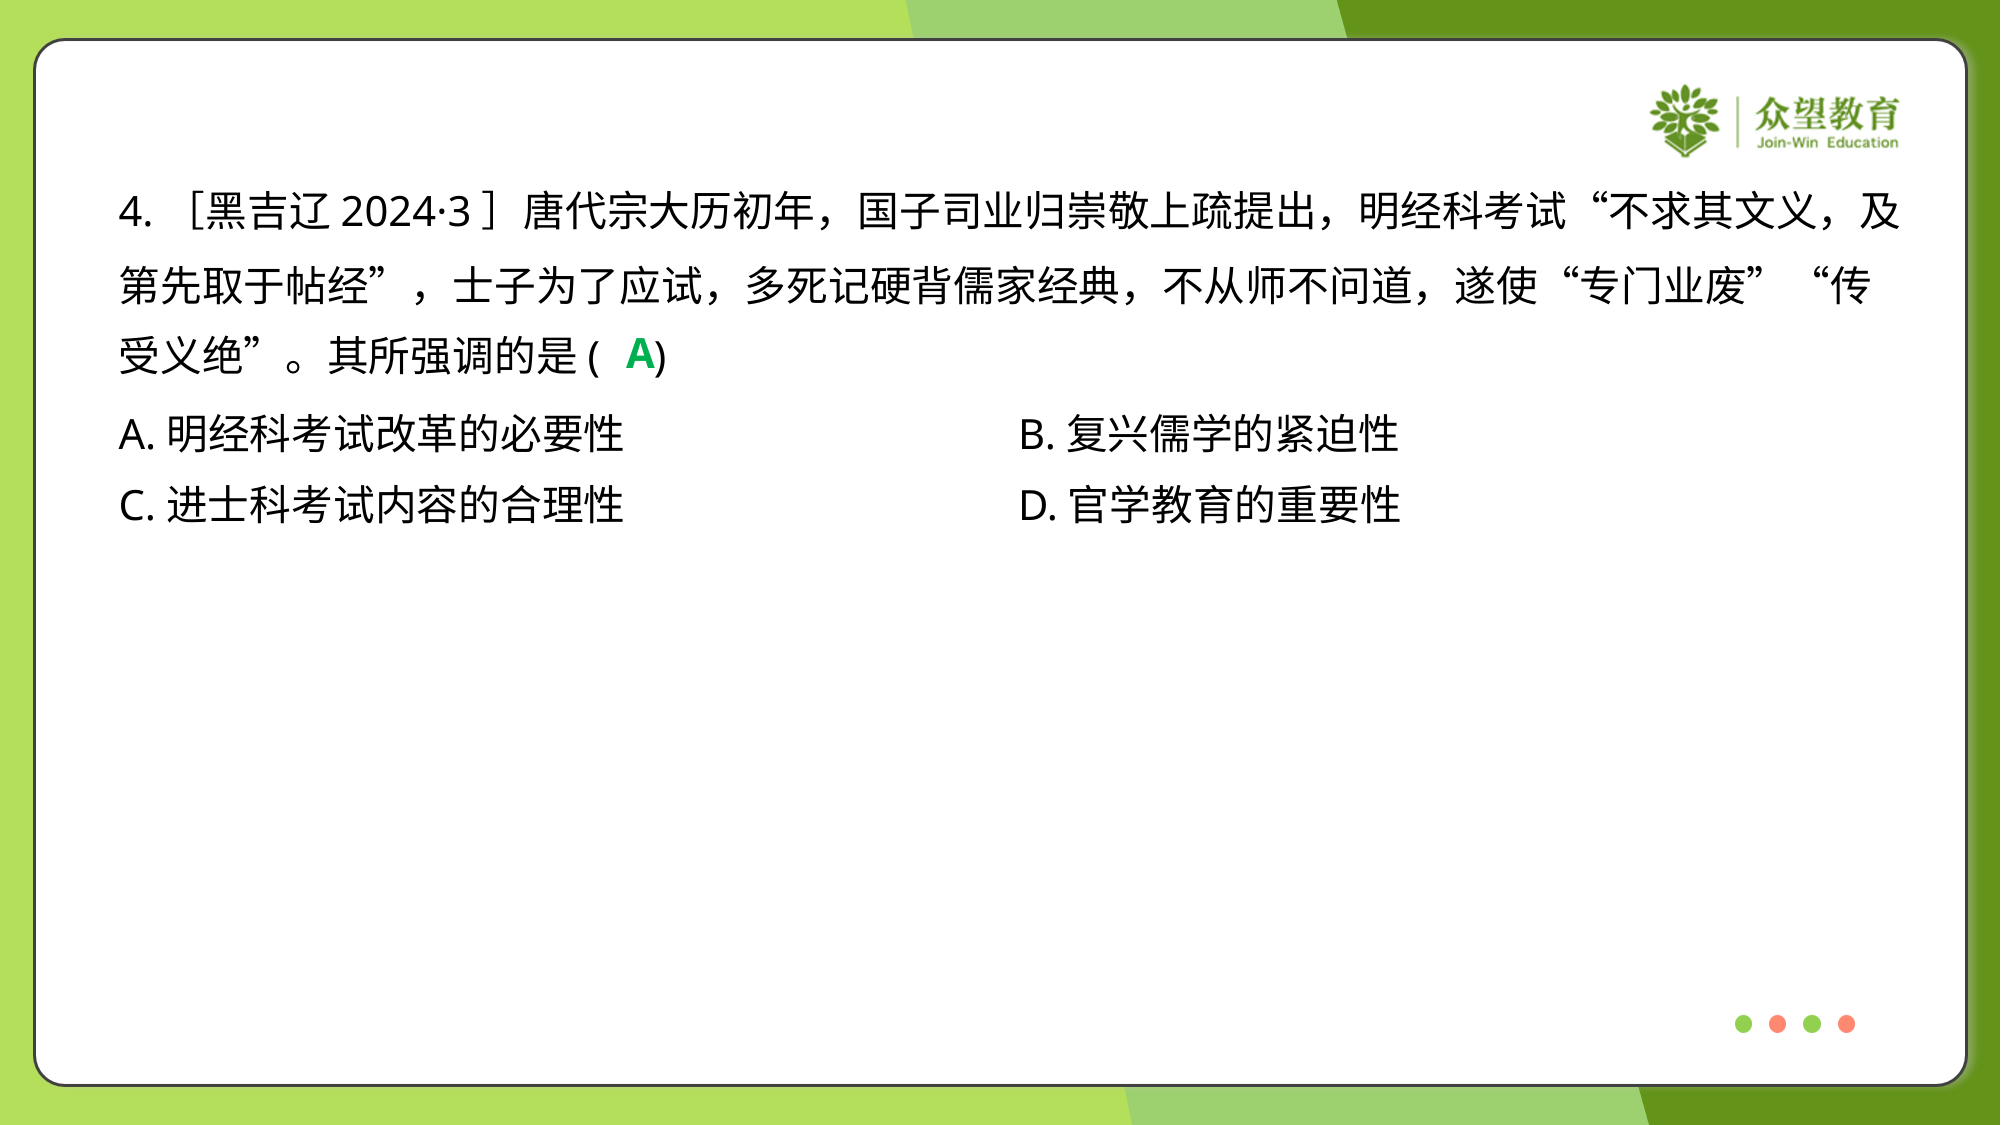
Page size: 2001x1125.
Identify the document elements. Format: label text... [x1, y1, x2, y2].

picture [0, 0, 2000, 1125]
text_box 4.［黑吉辽2024·3］唐代宗大历初年，国子司业归崇敬上疏提出，明经科考试“不求其文义，及 第先取于帖经”，士子为了应试，多死记硬背儒家经典，不从师不问道，遂使“专门业废”“传 受义绝”。其所强调的是( ) [118, 159, 1883, 373]
text_box A.明经科考试改革的必要性 B.复兴儒学的紧迫性 C.进士科考试内容的合理性 D.官学教育的重要性 [118, 382, 1883, 522]
text_box A [609, 306, 672, 371]
